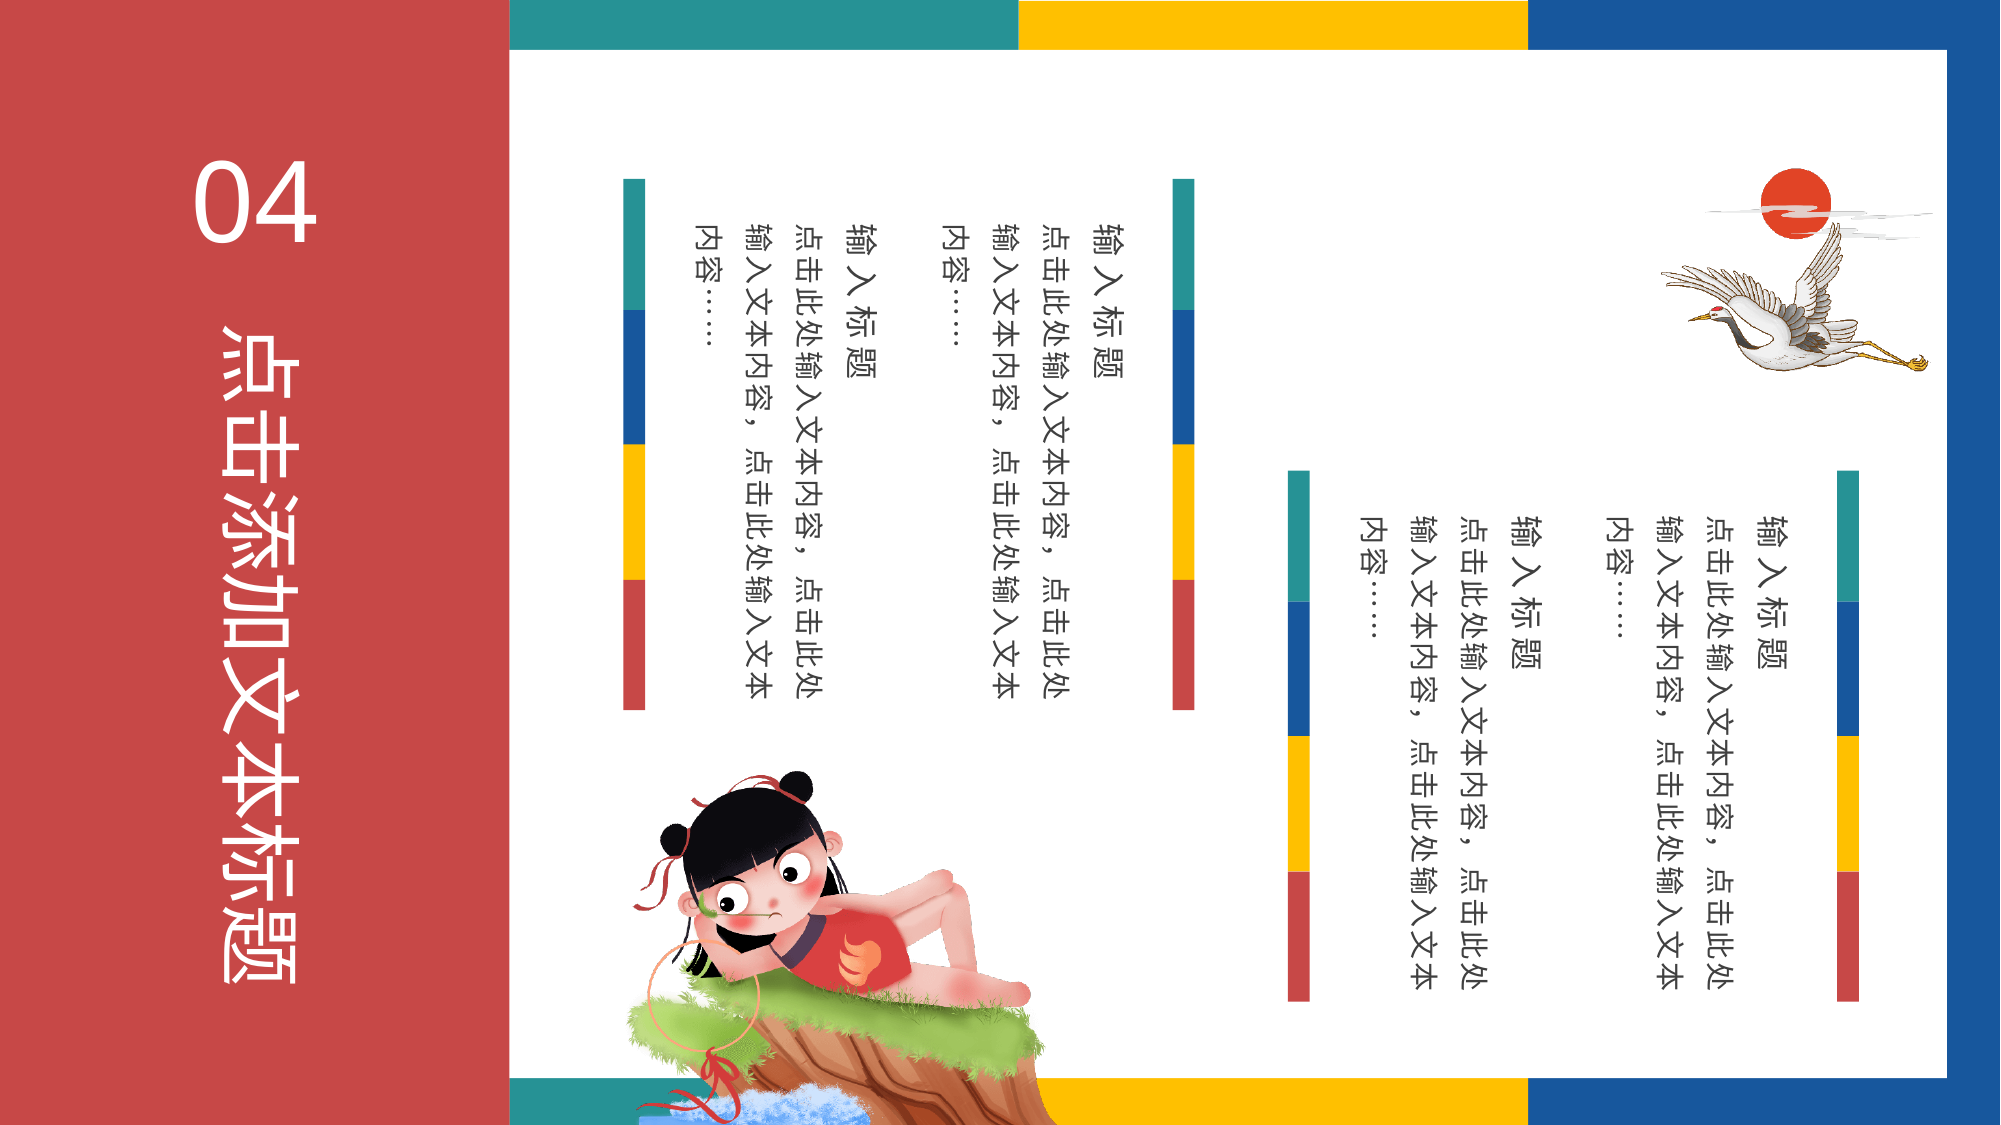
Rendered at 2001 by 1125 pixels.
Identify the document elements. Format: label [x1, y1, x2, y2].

text_box [623, 178, 1195, 711]
picture [606, 720, 1078, 1125]
picture [1645, 123, 1956, 434]
text_box [141, 122, 368, 1052]
text_box [1287, 470, 1859, 1002]
text_box [0, 0, 510, 1125]
